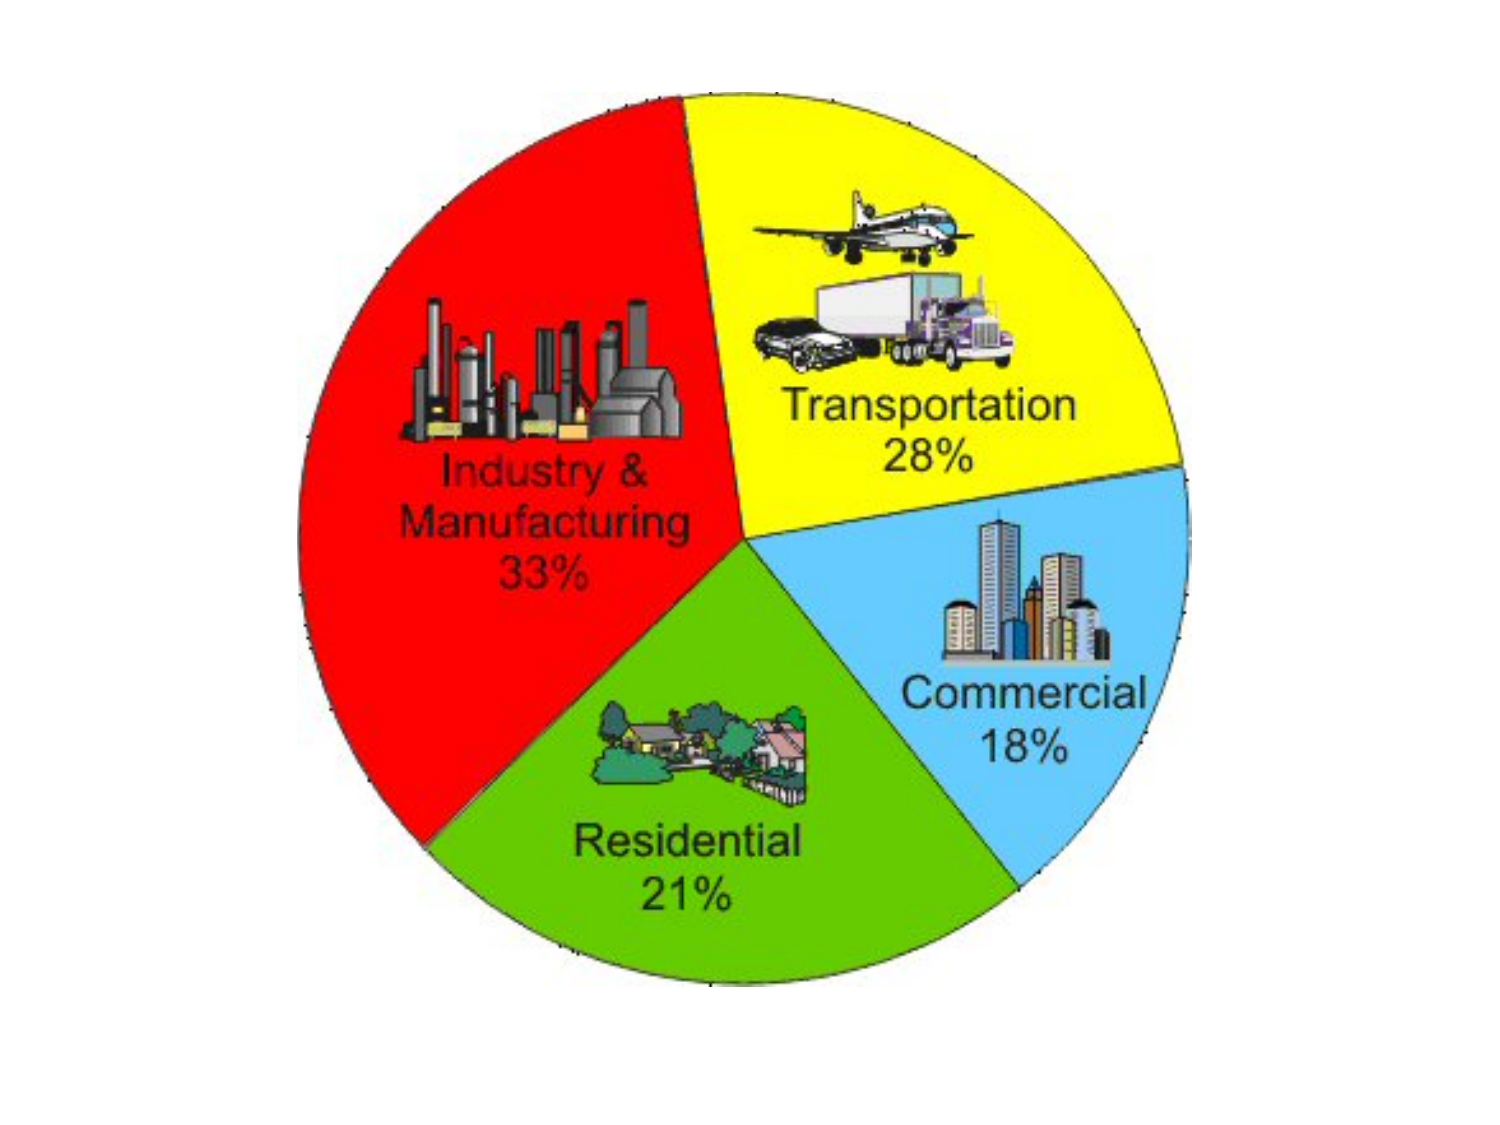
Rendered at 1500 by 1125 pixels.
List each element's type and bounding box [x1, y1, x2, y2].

picture [0, 92, 1500, 987]
